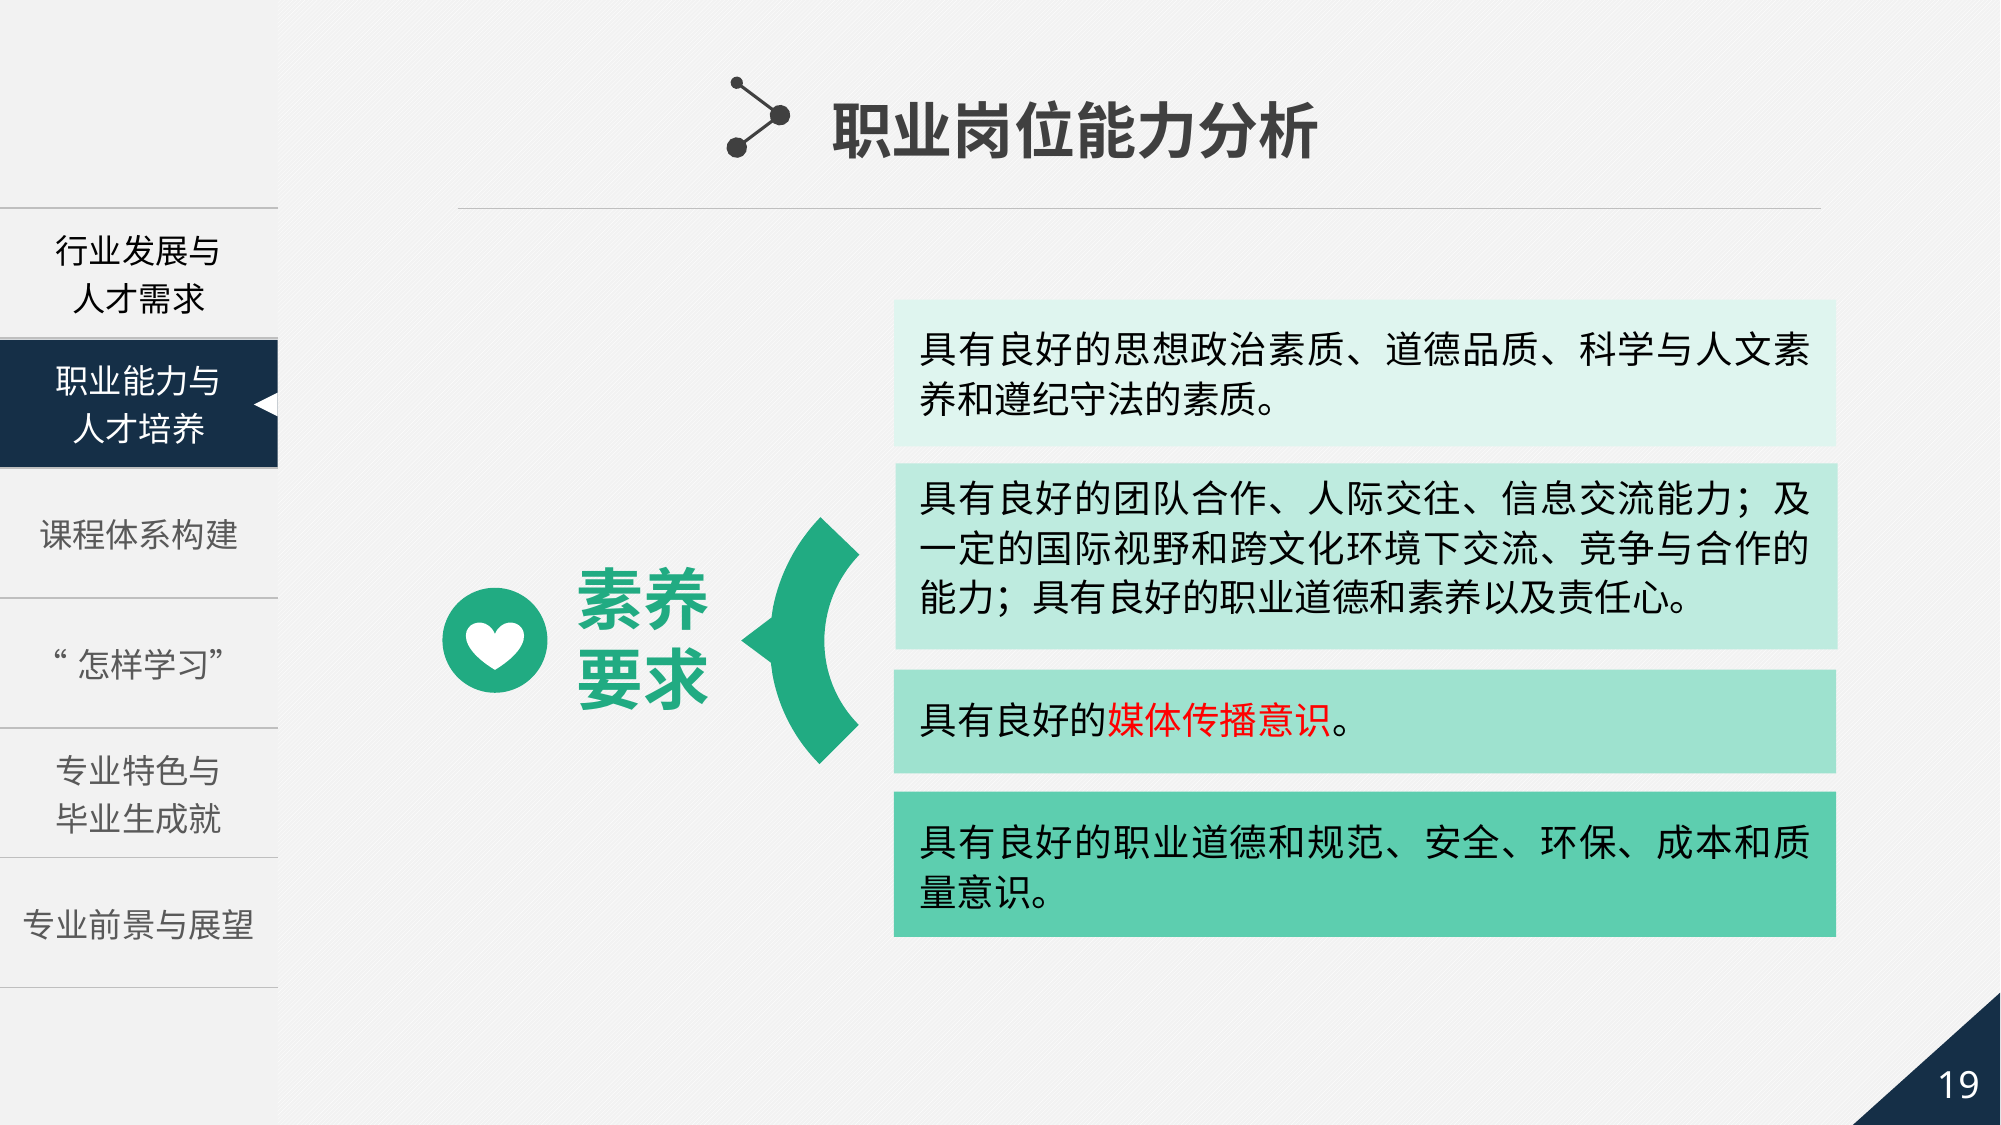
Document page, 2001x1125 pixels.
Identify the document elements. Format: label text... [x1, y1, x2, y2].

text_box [442, 587, 548, 693]
text_box [893, 790, 1837, 938]
text_box 职业岗位能力分析 [816, 84, 1335, 173]
text_box [893, 299, 1837, 447]
text_box 具有良好的职业道德和规范、安全、环保、成本和质量意识。 [904, 807, 1826, 921]
text_box 具有良好的团队合作、人际交往、信息交流能力；及一定的国际视野和跨文化环境下交流、竞争与合作的能力；具有良好的职业道德和素养以及责任心。 [904, 463, 1826, 627]
text_box 具有良好的媒体传播意识。 [904, 684, 1826, 750]
text_box ； 2.4.； 5. [0, 127, 697, 278]
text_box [736, 82, 780, 148]
text_box 具有良好的思想政治素质、道德品质、科学与人文素养和遵纪守法的素质。 [904, 314, 1826, 429]
text_box [739, 515, 861, 766]
text_box [893, 669, 1837, 774]
text_box [895, 462, 1839, 651]
text_box 素养 要求 [561, 550, 725, 726]
